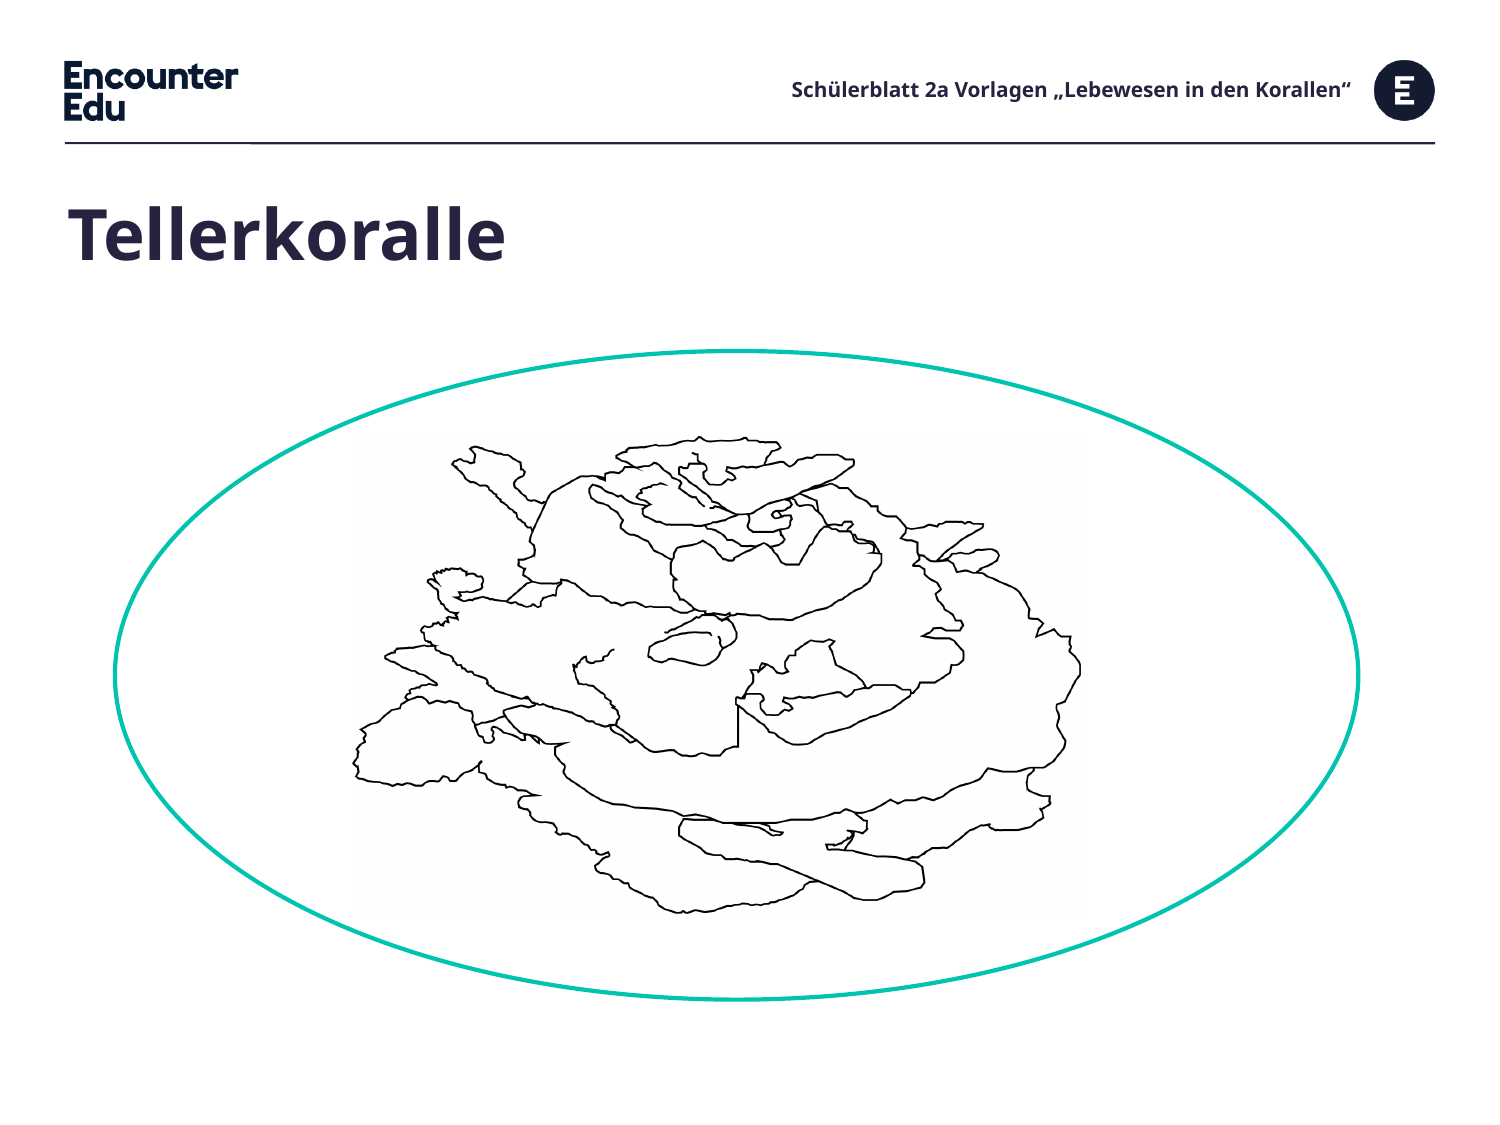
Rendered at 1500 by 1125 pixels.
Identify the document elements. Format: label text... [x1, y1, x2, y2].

picture [60, 59, 243, 122]
picture [352, 436, 1081, 914]
text_box [114, 366, 1359, 1000]
picture [1372, 58, 1436, 122]
list Tellerkoralle [59, 191, 929, 394]
title Schülerblatt 2a Vorlagen „Lebewesen in den Korallen“ [749, 67, 1359, 114]
